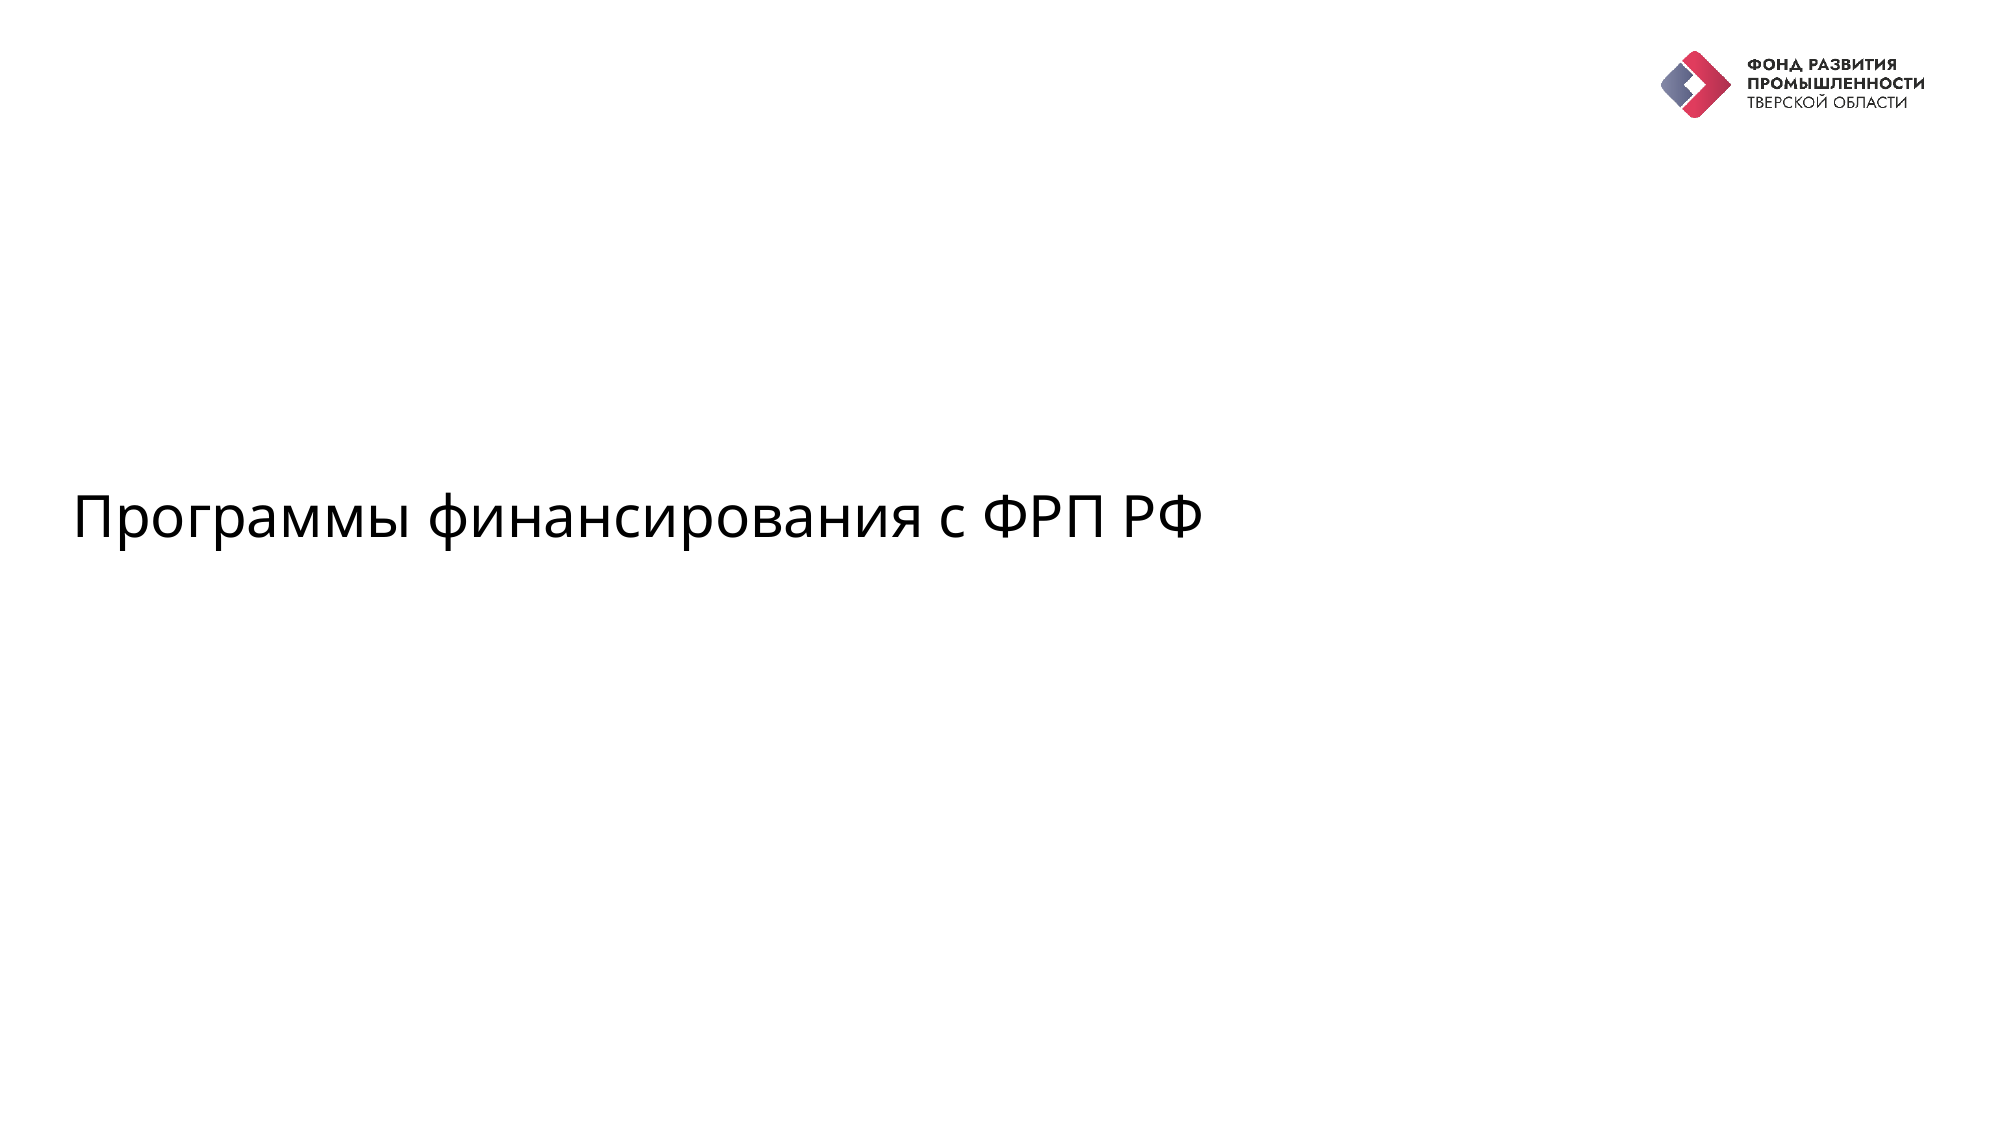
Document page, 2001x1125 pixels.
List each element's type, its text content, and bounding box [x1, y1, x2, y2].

title Программы финансирования с ФРП РФ [57, 474, 2000, 563]
picture [1661, 51, 1924, 118]
